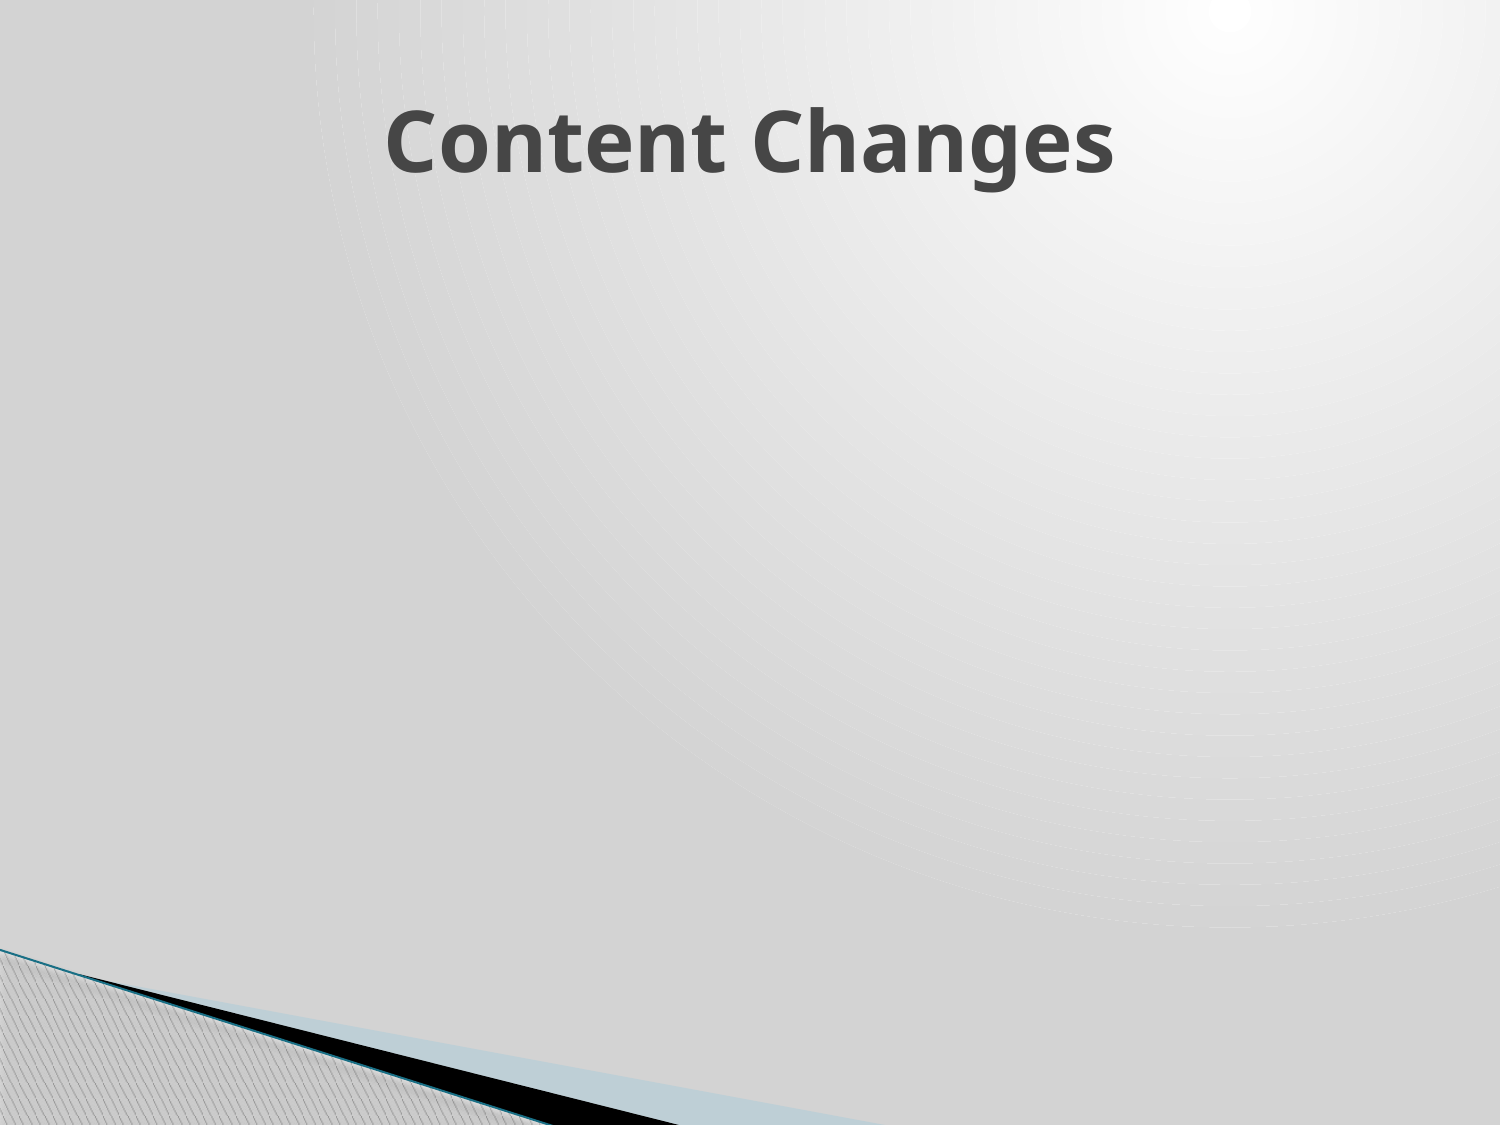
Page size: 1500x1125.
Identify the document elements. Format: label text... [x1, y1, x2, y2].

title Content Changes [75, 45, 1425, 233]
